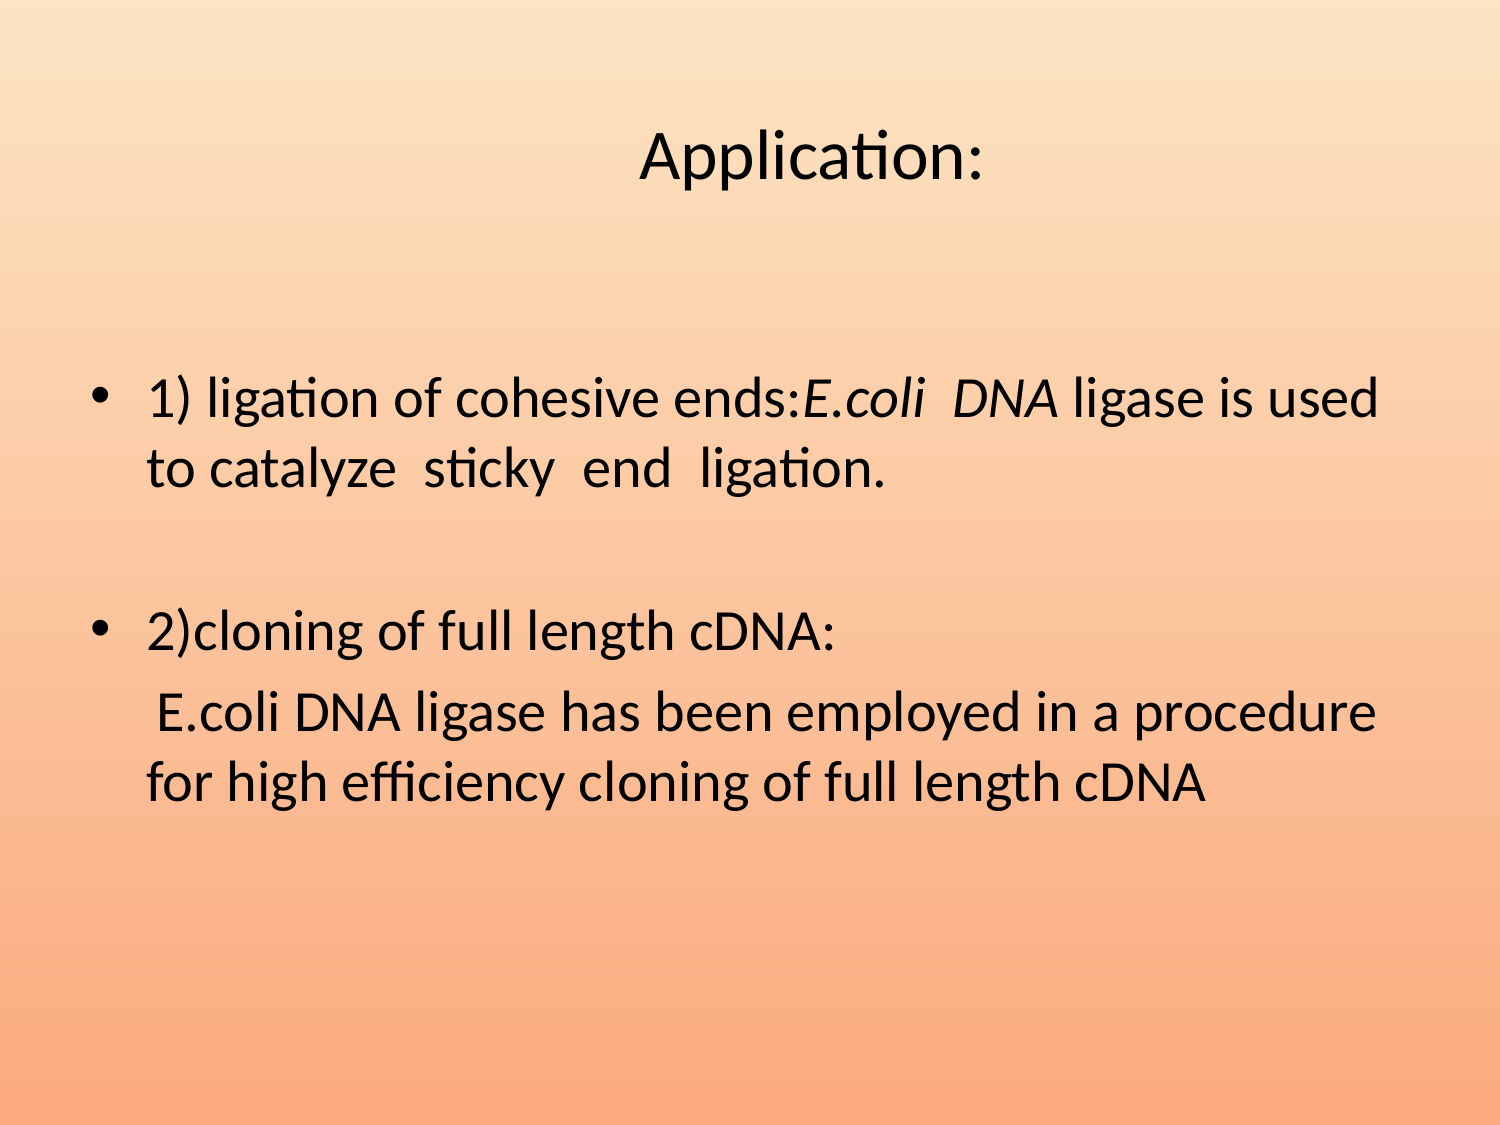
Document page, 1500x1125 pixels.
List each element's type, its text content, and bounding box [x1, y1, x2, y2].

title Application: [137, 99, 1488, 288]
list 1) ligation of cohesive ends:E.coli DNA ligase is used to catalyze sticky end ligation. 2)cloning of full length cDNA: E.coli DNA ligase has been employed in a procedure for high efficiency cloning of full length cDNA [75, 270, 1425, 1013]
